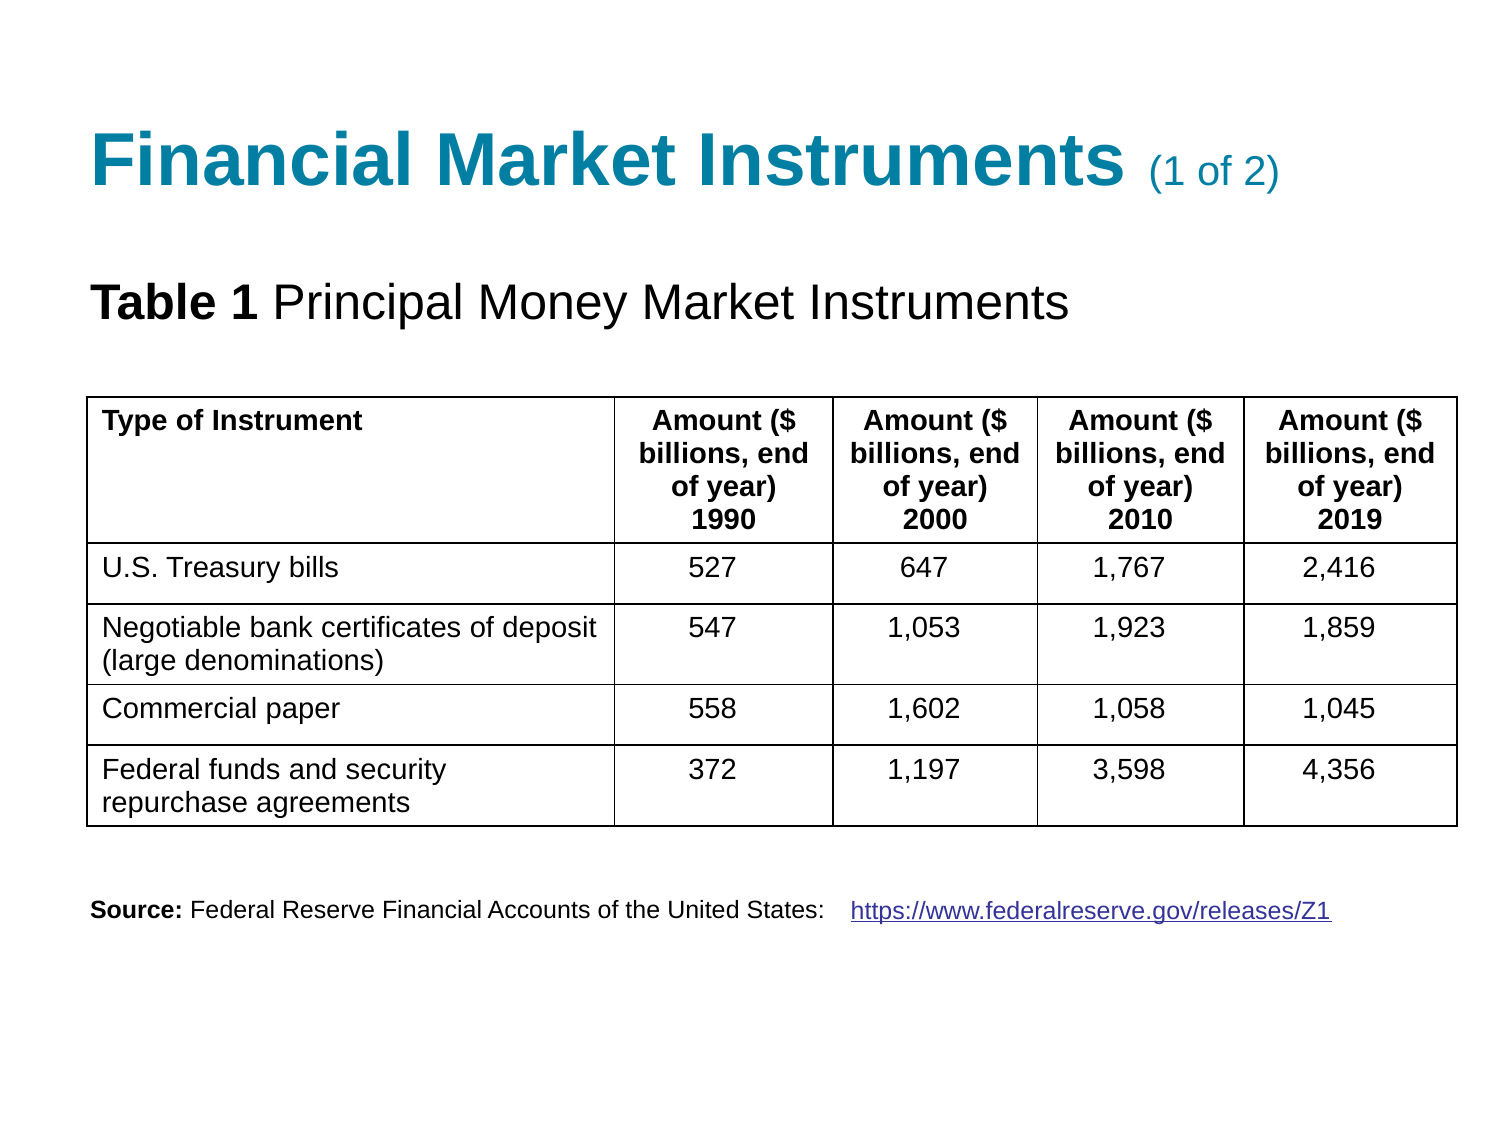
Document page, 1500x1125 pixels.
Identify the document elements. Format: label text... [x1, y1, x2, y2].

table_cell 647 [834, 544, 1037, 603]
table_cell Federal funds and security repurchase agreements [88, 746, 614, 825]
title Financial Market Instruments (1 of 2) [75, 35, 1425, 216]
table_cell 558 [615, 685, 832, 744]
list Source: Federal Reserve Financial Accounts of the United States: [75, 878, 843, 944]
table_cell 4,356 [1245, 746, 1456, 825]
table_cell Negotiable bank certificates of deposit (large denominations) [88, 605, 614, 684]
table_cell 2,416 [1245, 544, 1456, 603]
table_header Amount ($ billions, end of year) 2010 [1038, 398, 1243, 542]
table_cell 1,045 [1245, 685, 1456, 744]
table_cell 1,053 [834, 605, 1037, 684]
table_header Amount ($ billions, end of year) 2000 [834, 398, 1037, 542]
table_cell 527 [615, 544, 832, 603]
table_cell 1,923 [1038, 605, 1243, 684]
table_cell 3,598 [1038, 746, 1243, 825]
table_cell 1,602 [834, 685, 1037, 744]
table_cell U.S. Treasury bills [88, 544, 614, 603]
table_cell 1,197 [834, 746, 1037, 825]
table_cell 372 [615, 746, 832, 825]
table_cell 1,859 [1245, 605, 1456, 684]
list https://www.federalreserve.gov/releases/Z1 [850, 894, 1403, 934]
table_cell 547 [615, 605, 832, 684]
table_cell 1,058 [1038, 685, 1243, 744]
table_cell Commercial paper [88, 685, 614, 744]
table_cell 1,767 [1038, 544, 1243, 603]
table_header Type of Instrument [88, 398, 614, 542]
table_header Amount ($ billions, end of year) 1990 [615, 398, 832, 542]
list Table 1 Principal Money Market Instruments [75, 254, 1425, 344]
table_header Amount ($ billions, end of year) 2019 [1245, 398, 1456, 542]
